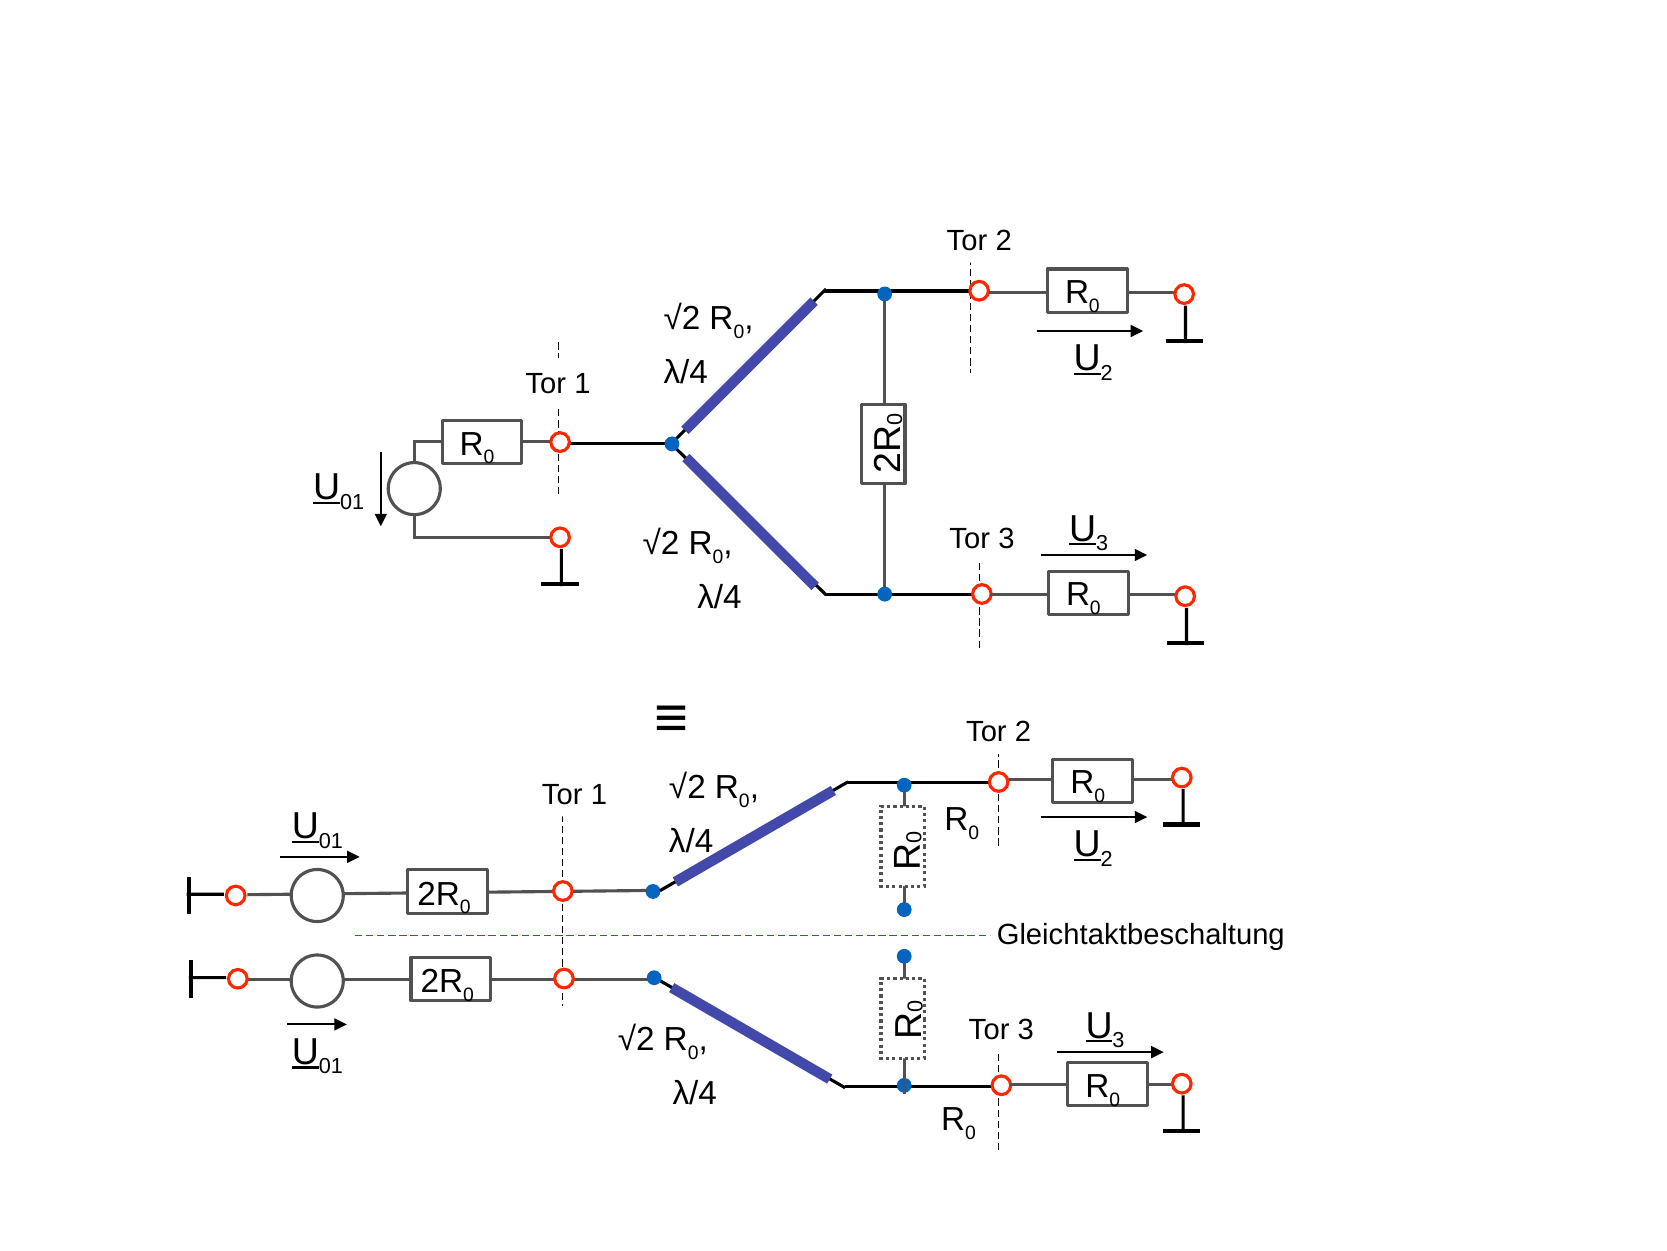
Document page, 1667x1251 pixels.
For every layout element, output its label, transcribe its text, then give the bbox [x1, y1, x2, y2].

text_box U01 [298, 453, 381, 525]
text_box [648, 971, 658, 984]
text_box [898, 950, 911, 963]
text_box 2R0 [405, 950, 497, 1011]
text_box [1163, 767, 1201, 827]
text_box [878, 288, 891, 300]
text_box [1040, 548, 1148, 560]
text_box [1067, 1055, 1153, 1116]
text_box √2 R0, λ/4 [602, 1008, 732, 1120]
text_box [291, 954, 344, 1008]
text_box Tor 2 [959, 706, 1038, 754]
text_box [388, 462, 441, 515]
text_box [1134, 814, 1148, 824]
text_box U3 [1054, 495, 1134, 555]
text_box Tor 2 [940, 215, 1019, 263]
text_box [992, 1075, 1011, 1095]
text_box √2 R0, λ/4 [627, 512, 757, 624]
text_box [441, 413, 528, 474]
text_box √2 R0, λ/4 [648, 287, 778, 399]
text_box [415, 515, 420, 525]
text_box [1165, 284, 1204, 344]
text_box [1163, 1074, 1201, 1133]
text_box [291, 869, 344, 922]
text_box U2 [1058, 332, 1139, 396]
text_box U3 [1070, 992, 1150, 1049]
text_box [1151, 1045, 1164, 1055]
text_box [196, 866, 235, 925]
text_box [969, 281, 989, 301]
text_box [374, 452, 388, 527]
text_box U01 [382, 453, 414, 525]
text_box U2 [1058, 819, 1139, 882]
text_box Tor 1 [519, 358, 597, 406]
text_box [656, 978, 846, 1089]
text_box [550, 432, 570, 452]
text_box [898, 779, 911, 791]
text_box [659, 781, 849, 891]
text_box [1052, 751, 1138, 813]
text_box [647, 885, 659, 898]
text_box [905, 1080, 911, 1091]
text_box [199, 949, 237, 1009]
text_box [1166, 586, 1205, 646]
text_box ≡ [646, 670, 698, 758]
text_box R0 [922, 789, 1002, 850]
text_box Tor 3 [962, 1004, 1041, 1052]
text_box [554, 969, 574, 988]
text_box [1047, 261, 1133, 323]
text_box R0 [918, 1088, 998, 1149]
text_box [553, 881, 573, 901]
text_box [541, 527, 579, 587]
text_box 2R0 [402, 863, 494, 924]
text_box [1048, 563, 1134, 625]
text_box [989, 772, 1008, 791]
text_box Tor 1 [535, 768, 614, 817]
text_box [898, 903, 911, 916]
text_box [898, 1080, 904, 1092]
text_box Gleichtaktbeschaltung [990, 909, 1292, 957]
text_box R0 [875, 961, 936, 1080]
text_box [878, 588, 891, 601]
text_box [972, 584, 992, 604]
text_box [666, 438, 678, 450]
text_box U01 [276, 793, 399, 864]
text_box [1036, 327, 1144, 338]
text_box √2 R0, λ/4 [653, 756, 784, 868]
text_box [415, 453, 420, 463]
text_box Tor 3 [942, 512, 1021, 561]
text_box R0 [873, 791, 935, 910]
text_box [825, 412, 944, 474]
text_box U01 [276, 1018, 399, 1090]
